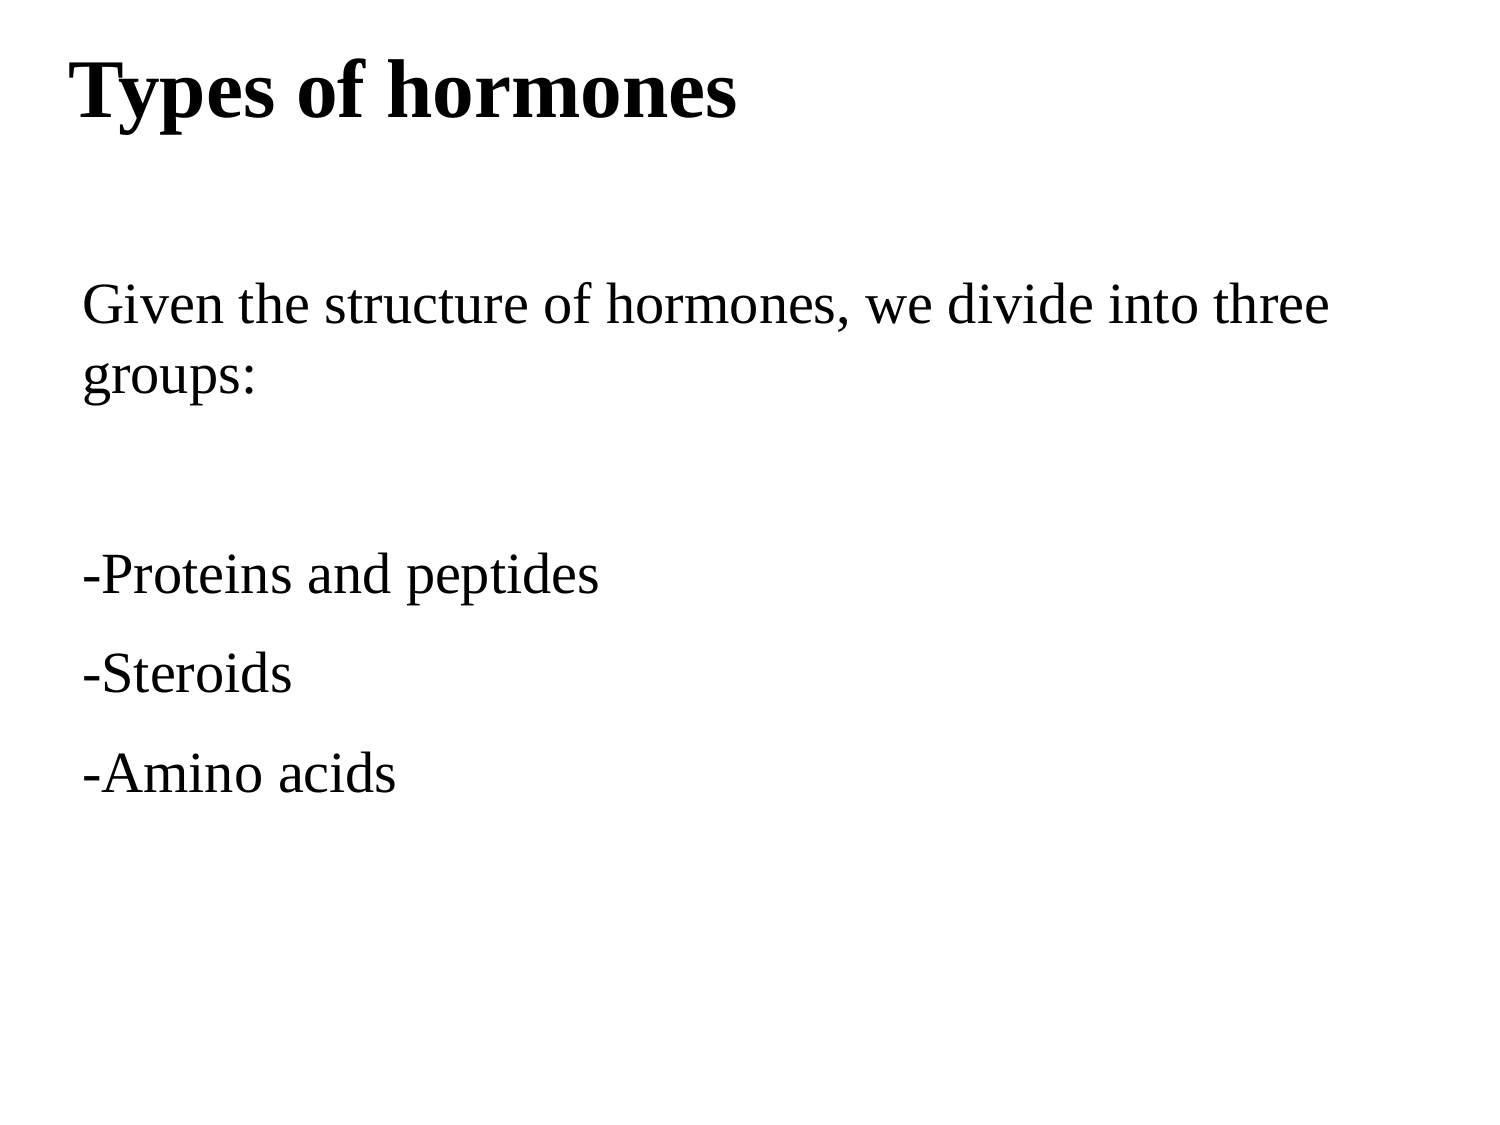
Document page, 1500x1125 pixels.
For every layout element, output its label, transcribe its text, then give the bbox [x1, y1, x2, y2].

title Types of hormones [68, 33, 1431, 239]
text_box [74, 62, 1425, 208]
text_box [74, 231, 1425, 1071]
